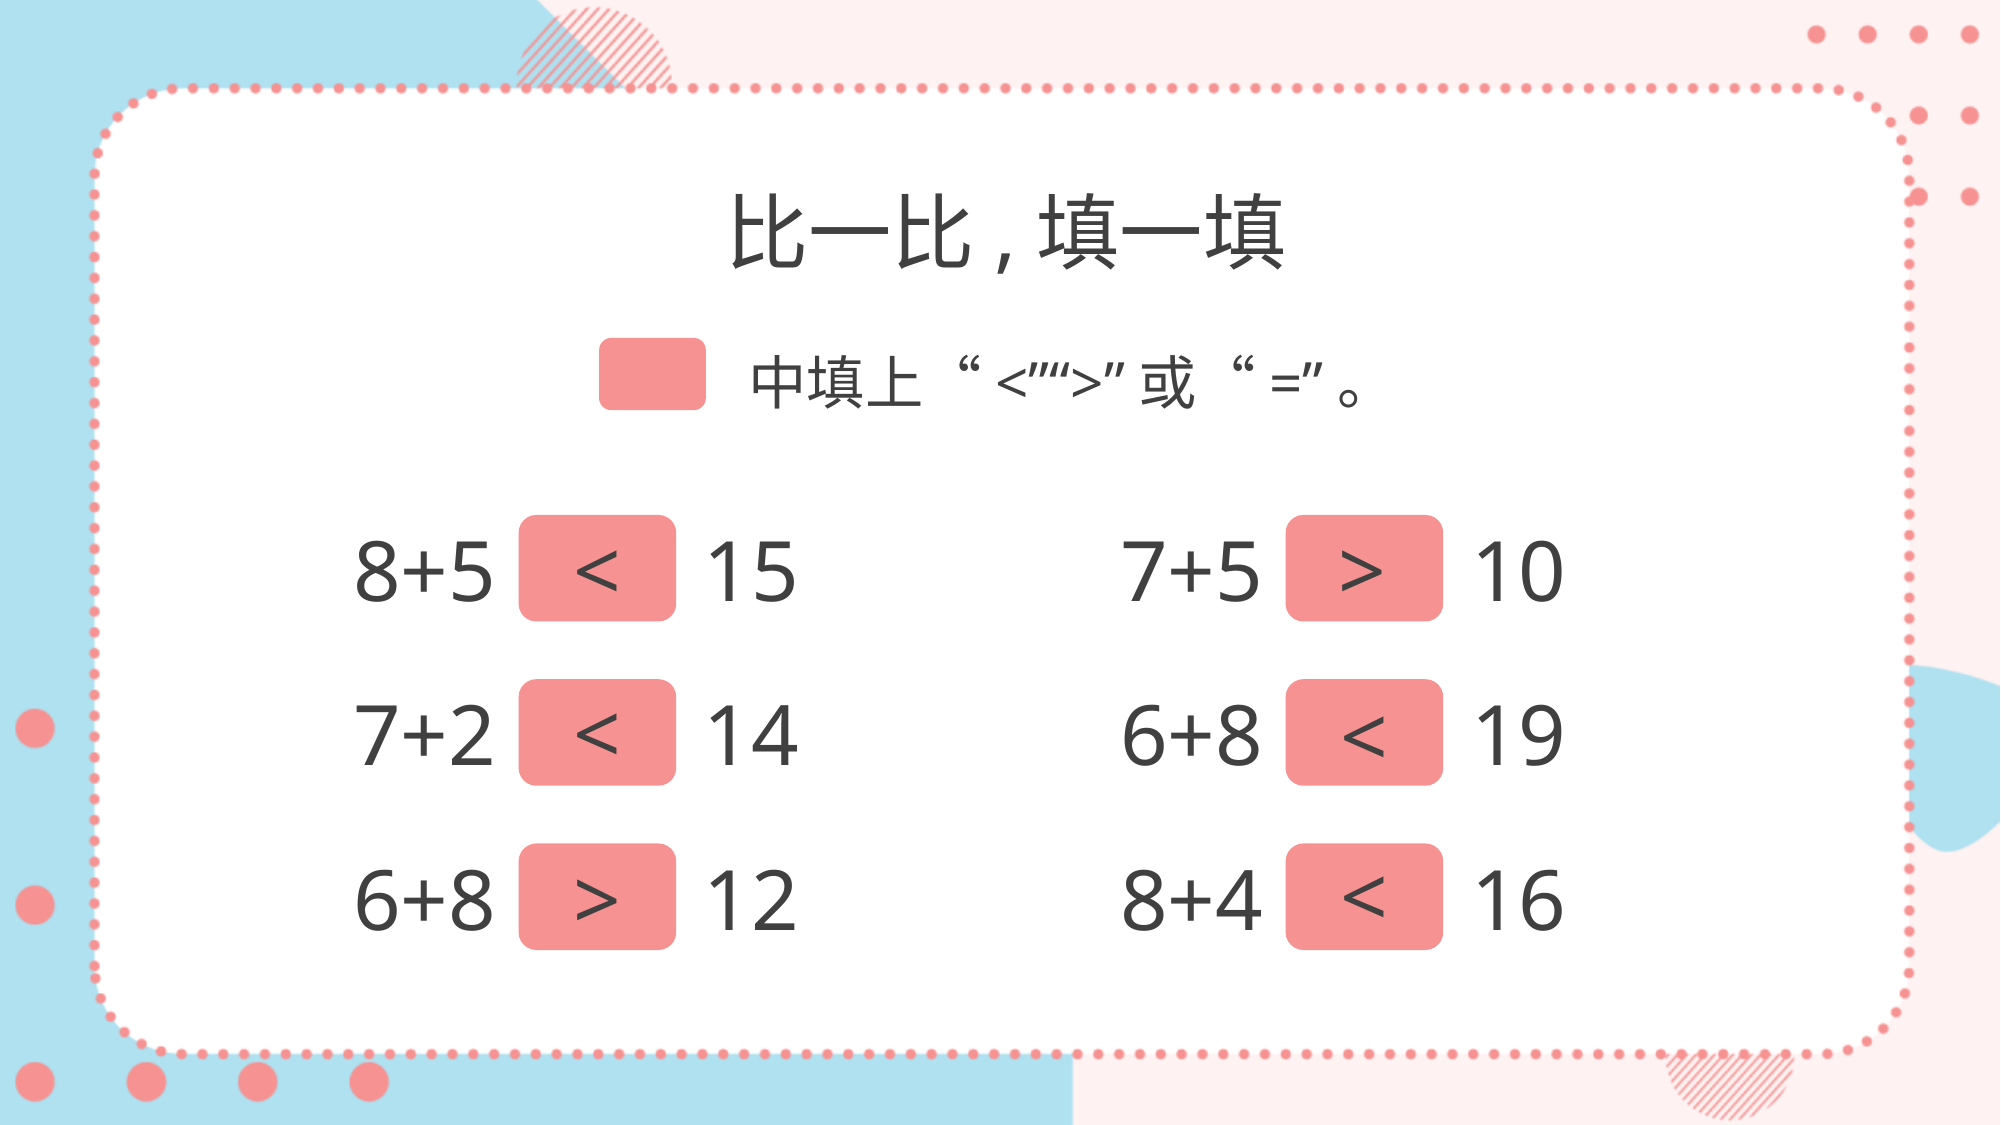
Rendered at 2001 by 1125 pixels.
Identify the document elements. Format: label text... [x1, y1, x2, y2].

text_box 在 中填上“<”“>”或“=”。 [203, 304, 1818, 424]
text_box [1028, 843, 1600, 950]
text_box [261, 679, 833, 786]
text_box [1028, 679, 1600, 786]
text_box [1028, 514, 1600, 622]
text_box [261, 514, 833, 622]
picture [0, 0, 2000, 1125]
text_box [598, 336, 707, 412]
text_box 比一比,填一填 [602, 172, 1409, 288]
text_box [261, 843, 833, 950]
